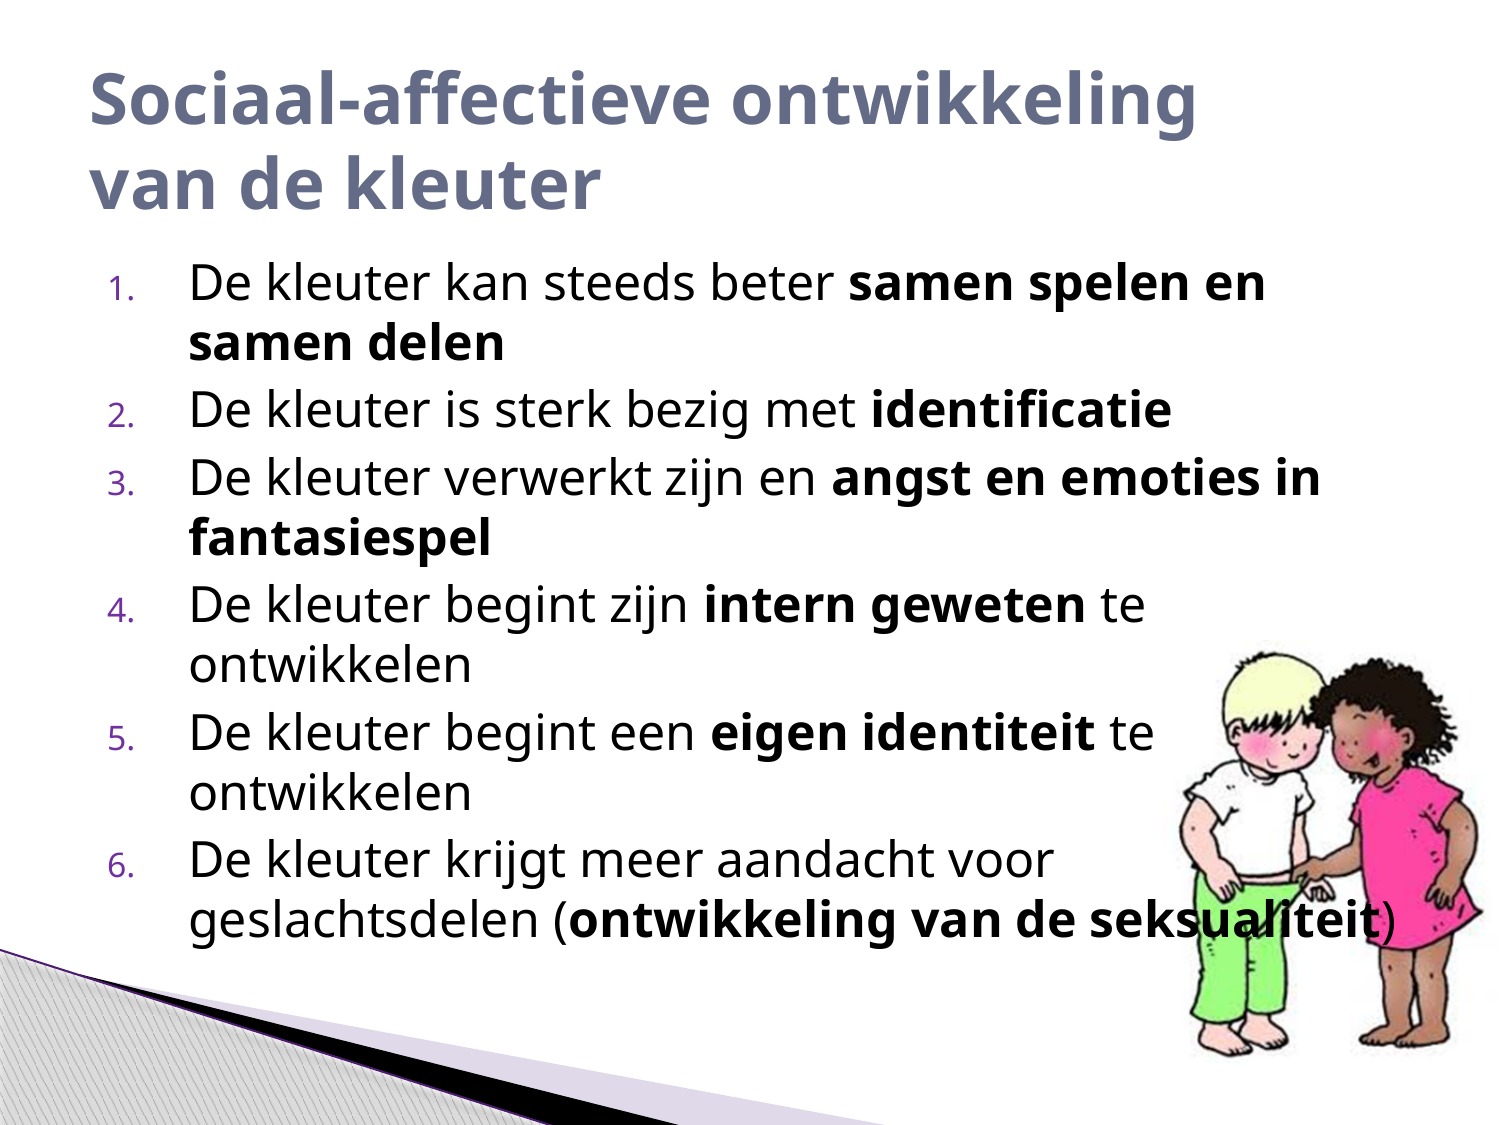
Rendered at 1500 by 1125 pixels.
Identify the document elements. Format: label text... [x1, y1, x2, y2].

title Sociaal-affectieve ontwikkeling van de kleuter [75, 45, 1425, 233]
picture [1163, 640, 1498, 1064]
list De kleuter kan steeds beter samen spelen en samen delen De kleuter is sterk bezig met identificatie De kleuter verwerkt zijn en angst en emoties in fantasiespel De kleuter begint zijn intern geweten te ontwikkelen De kleuter begint een eigen identiteit te ontwikkelen De kleuter krijgt meer aandacht voor geslachtsdelen (ontwikkeling van de seksualiteit) [75, 243, 1425, 986]
